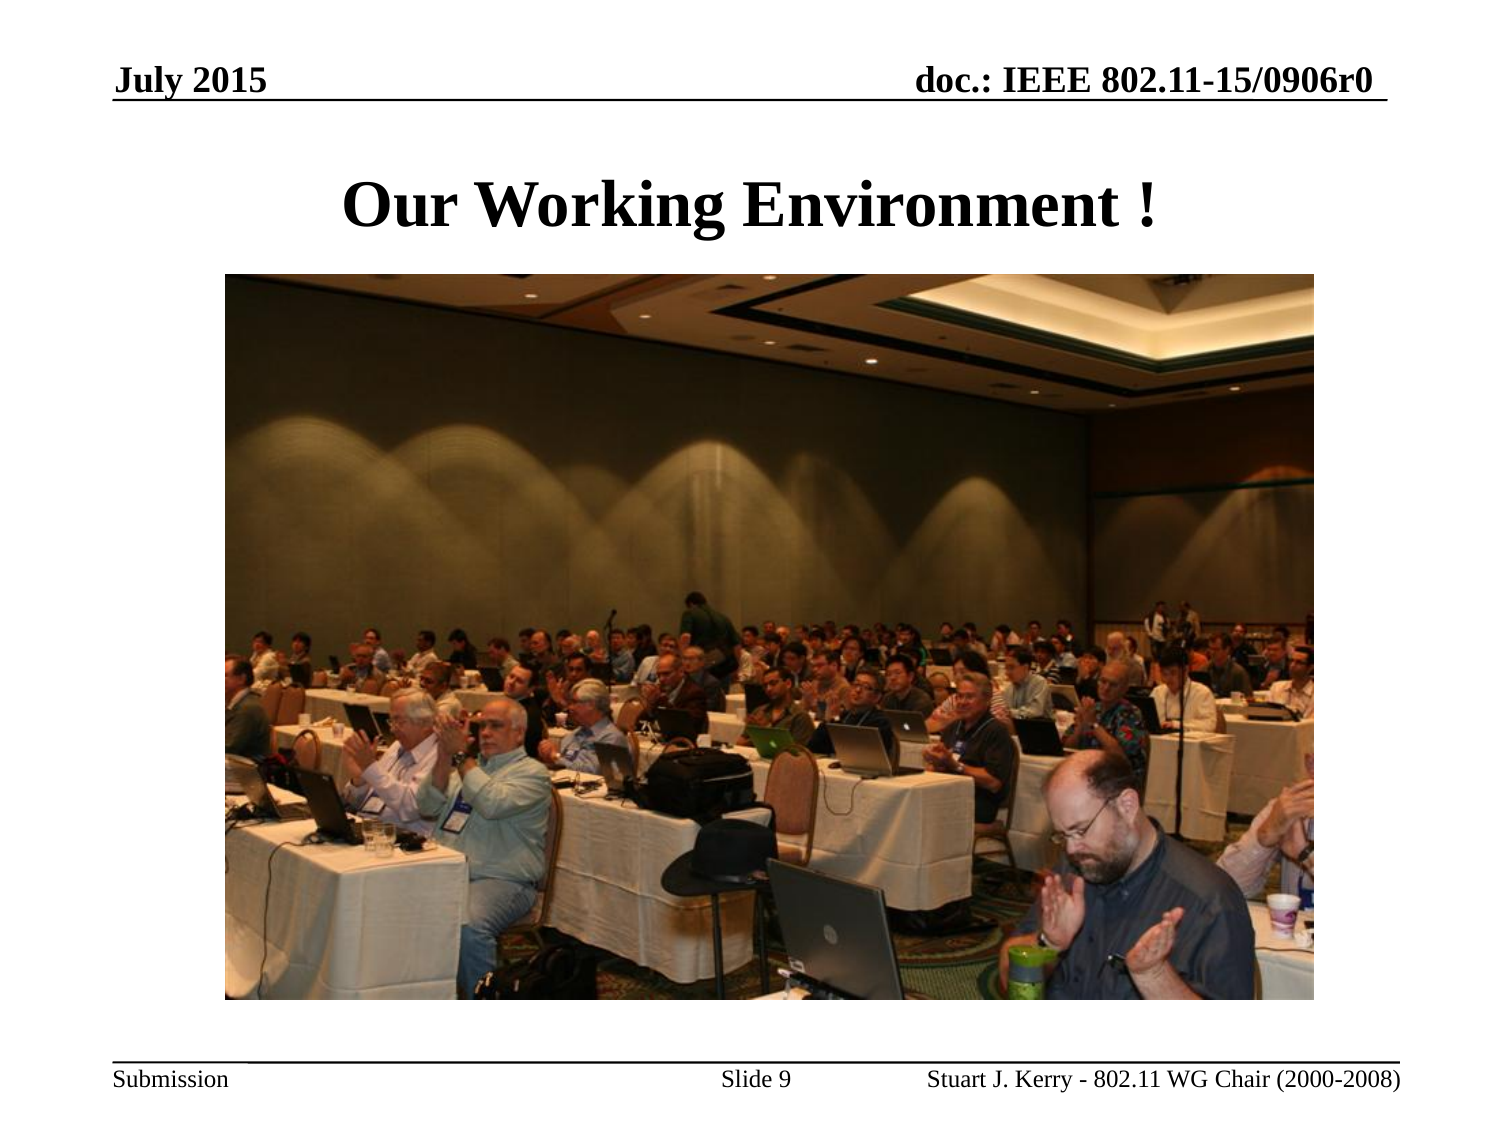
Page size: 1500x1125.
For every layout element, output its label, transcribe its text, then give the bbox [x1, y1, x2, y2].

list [224, 274, 1314, 1001]
title Our Working Environment ! [112, 112, 1388, 288]
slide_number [114, 54, 269, 100]
slide_number Slide 9 [712, 1062, 800, 1093]
footer Stuart J. Kerry - 802.11 WG Chair (2000-2008) [920, 1062, 1402, 1093]
